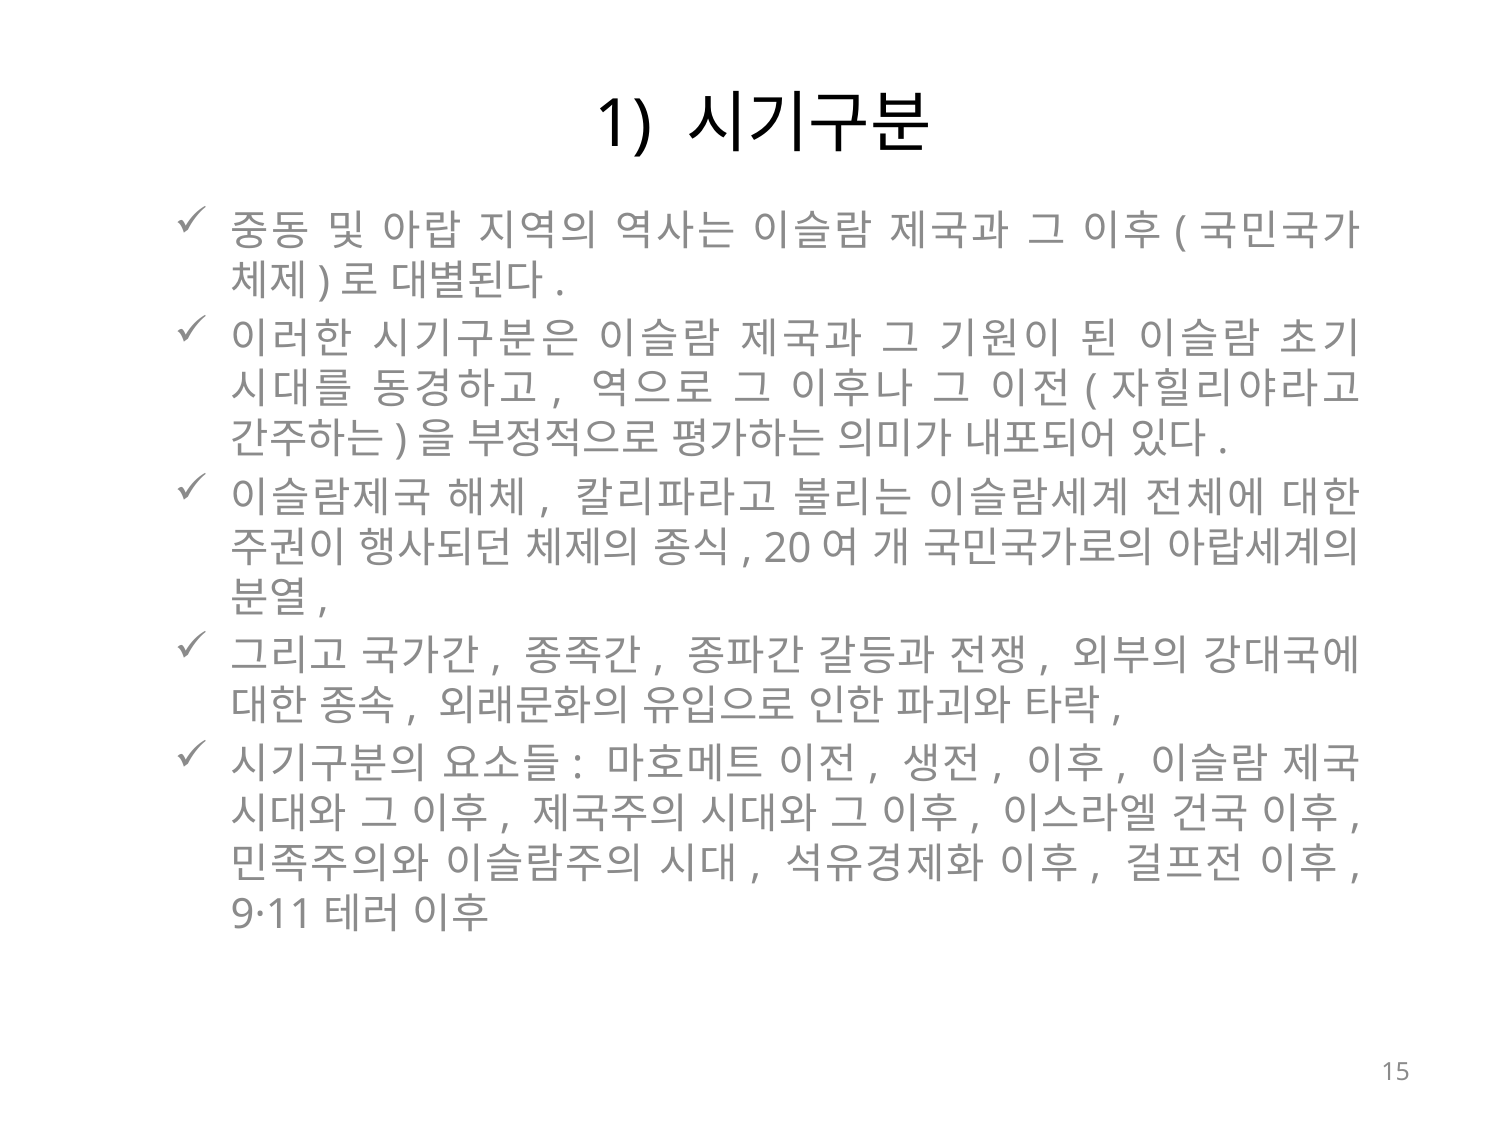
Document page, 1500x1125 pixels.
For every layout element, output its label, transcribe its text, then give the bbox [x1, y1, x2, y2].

title 1) 시기구분 [117, 54, 1393, 185]
subtitle 중동 및 아랍 지역의 역사는 이슬람 제국과 그 이후(국민국가 체제)로 대별된다. 이러한 시기구분은 이슬람 제국과 그 기원이 된 이슬람 초기 시대를 동경하고, 역으로 그 이후나 그 이전(자힐리야라고 간주하는)을 부정적으로 평가하는 의미가 내포되어 있다. 이슬람제국 해체, 칼리파라고 불리는 이슬람세계 전체에 대한 주권이 행사되던 체제의 종식, 20여 개 국민국가로의 아랍세계의 분열, 그리고 국가간, 종족간, 종파간 갈등과 전쟁, 외부의 강대국에 대한 종속, 외래문화의 유입으로 인한 파괴와 타락, 시기구분의 요소들: 마호메트 이전, 생전, 이후, 이슬람 제국 시대와 그 이후, 제국주의 시대와 그 이후, 이스라엘 건국 이후, 민족주의와 이슬람주의 시대, 석유경제화 이후, 걸프전 이후, 9·11테러 이후 [159, 196, 1376, 964]
slide_number 15 [1074, 1042, 1425, 1103]
